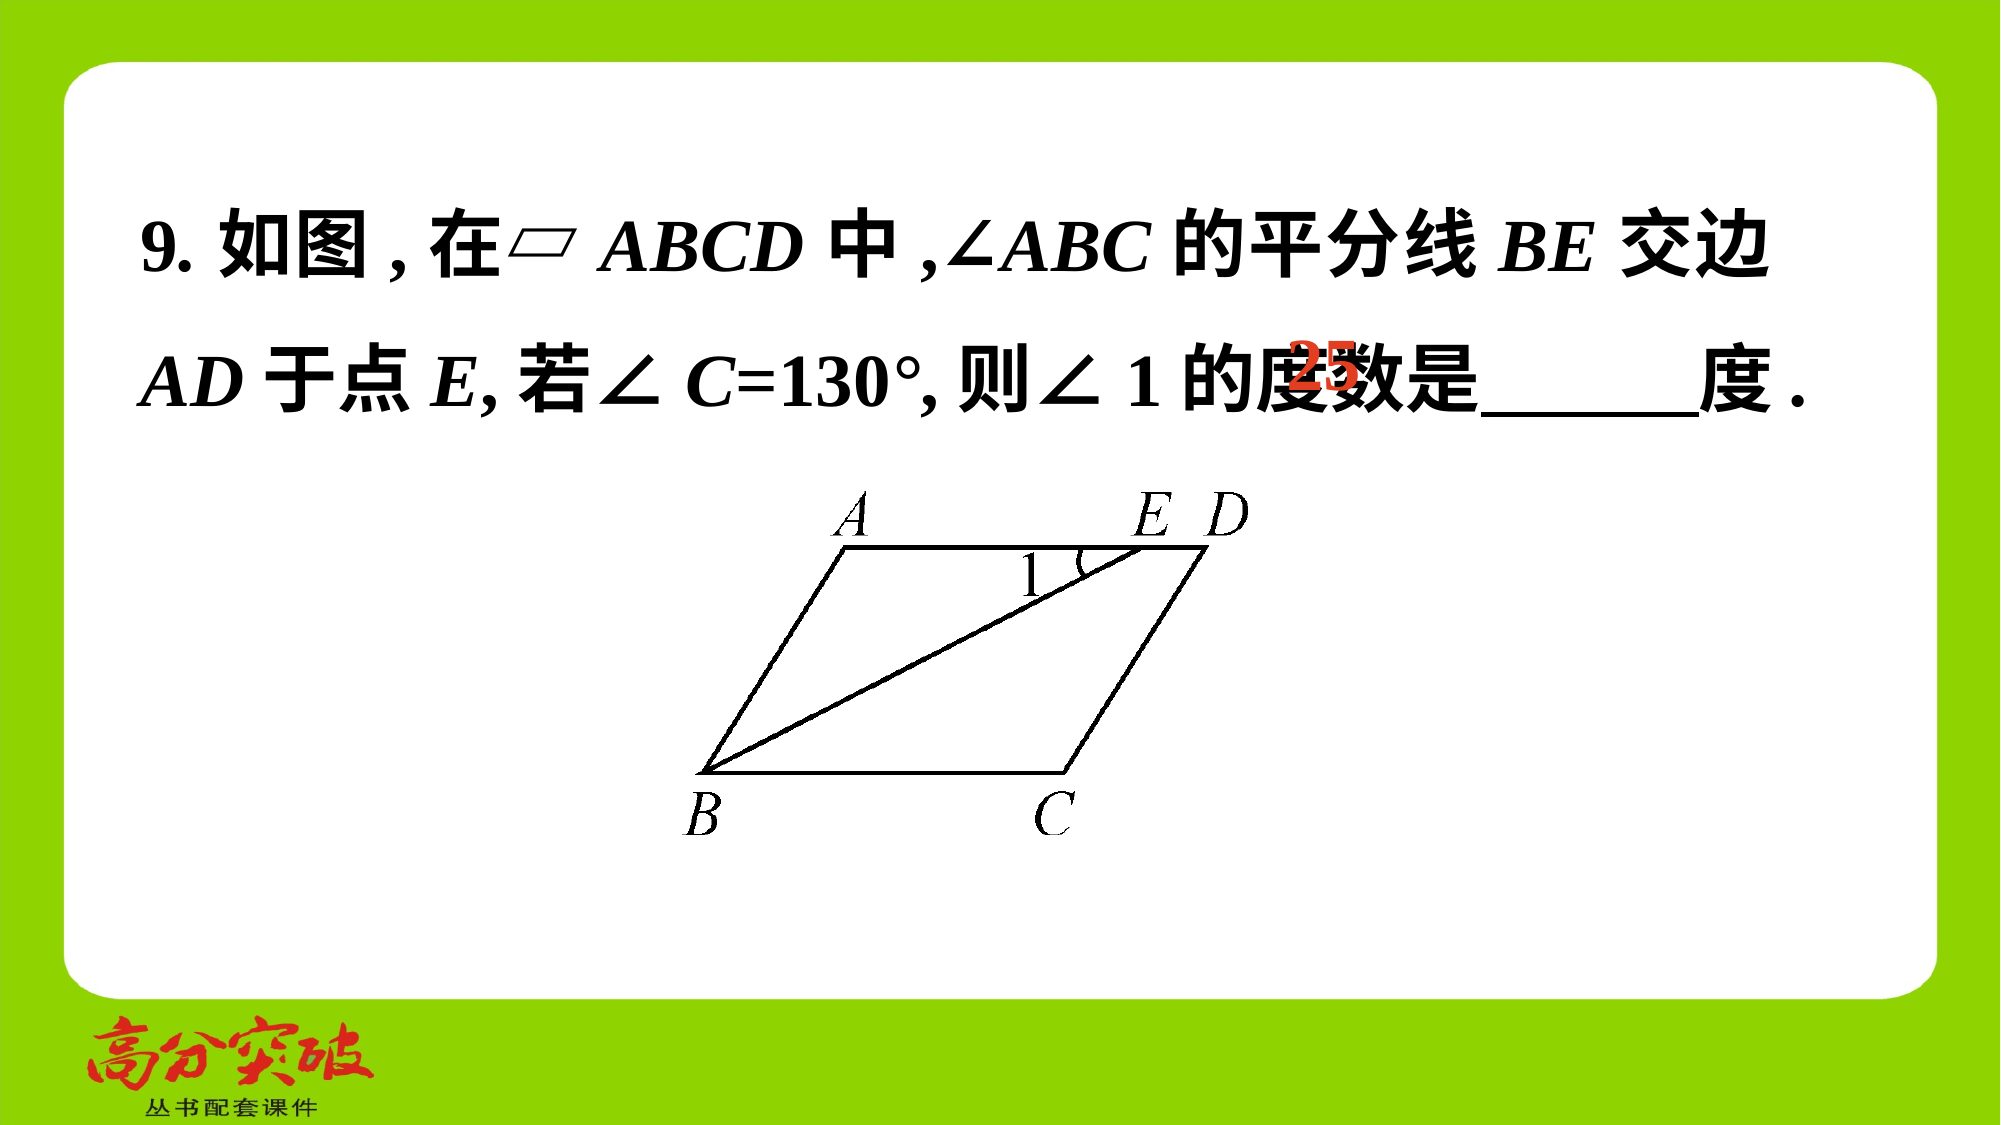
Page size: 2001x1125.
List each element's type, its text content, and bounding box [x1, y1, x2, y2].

text_box 9.如图,在▱ABCD中,∠ABC的平分线BE交边AD于点E,若∠C=130°,则∠1的度数是 度. [125, 143, 1804, 429]
text_box 25 [1271, 308, 1395, 413]
picture [0, 0, 2001, 1125]
